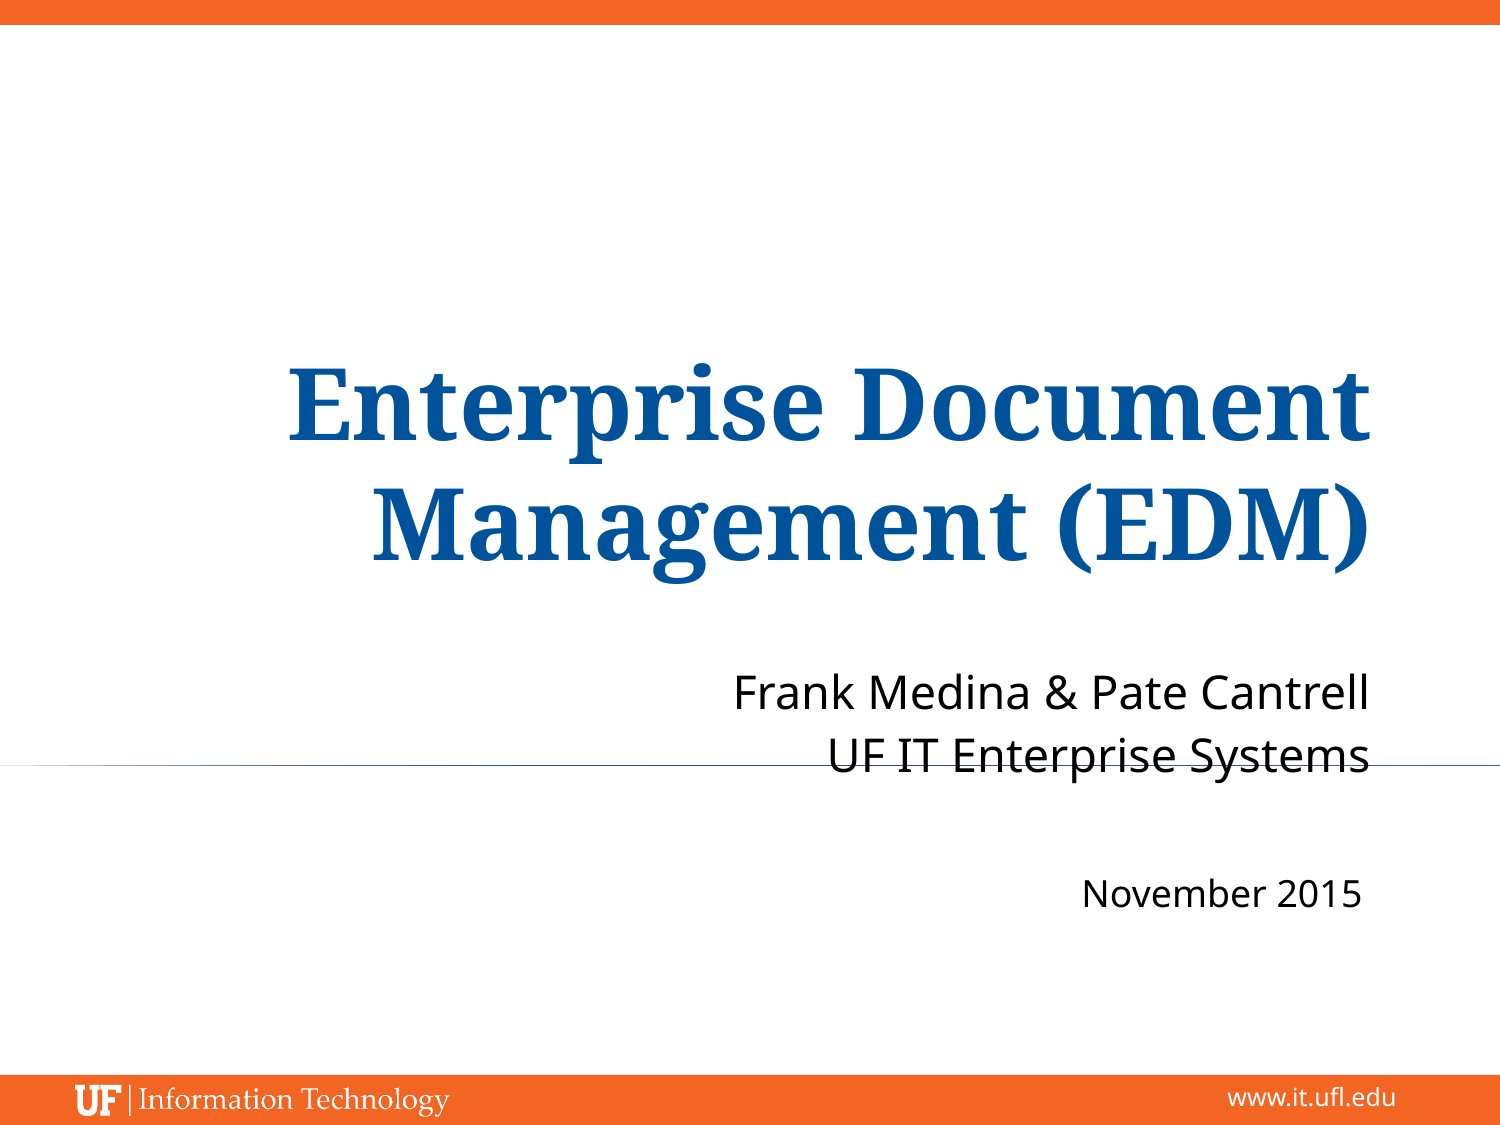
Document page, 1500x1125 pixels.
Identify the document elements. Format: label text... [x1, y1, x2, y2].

title Enterprise Document Management (EDM) [112, 287, 1388, 588]
picture [75, 1083, 450, 1117]
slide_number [1012, 862, 1378, 923]
subtitle Frank Medina & Pate Cantrell UF IT Enterprise Systems [112, 592, 1388, 790]
